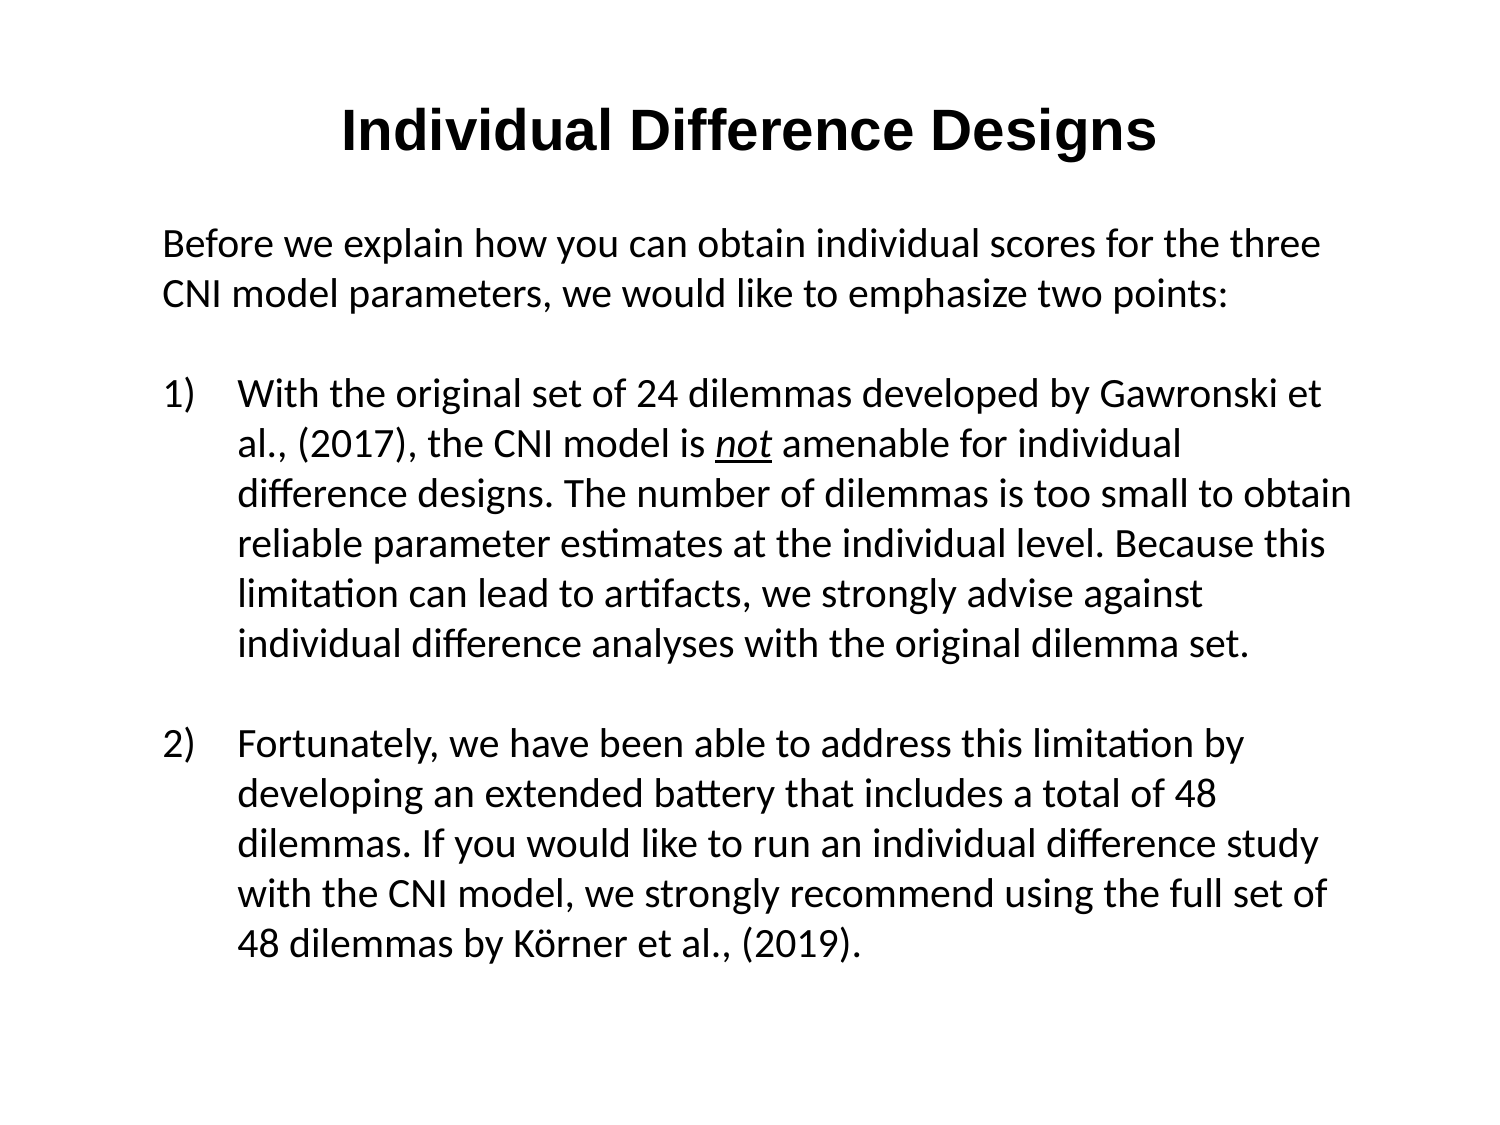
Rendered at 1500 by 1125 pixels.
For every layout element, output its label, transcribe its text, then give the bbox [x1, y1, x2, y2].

text_box Individual Difference Designs [0, 84, 1500, 185]
text_box Before we explain how you can obtain individual scores for the three CNI model parameters, we would like to emphasize two points: With the original set of 24 dilemmas developed by Gawronski et al., (2017), the CNI model is not amenable for individual difference designs. The number of dilemmas is too small to obtain reliable parameter estimates at the individual level. Because this limitation can lead to artifacts, we strongly advise against individual difference analyses with the original dilemma set. Fortunately, we have been able to address this limitation by developing an extended battery that includes a total of 48 dilemmas. If you would like to run an individual difference study with the CNI model, we strongly recommend using the full set of 48 dilemmas by Körner et al., (2019). [147, 208, 1376, 974]
